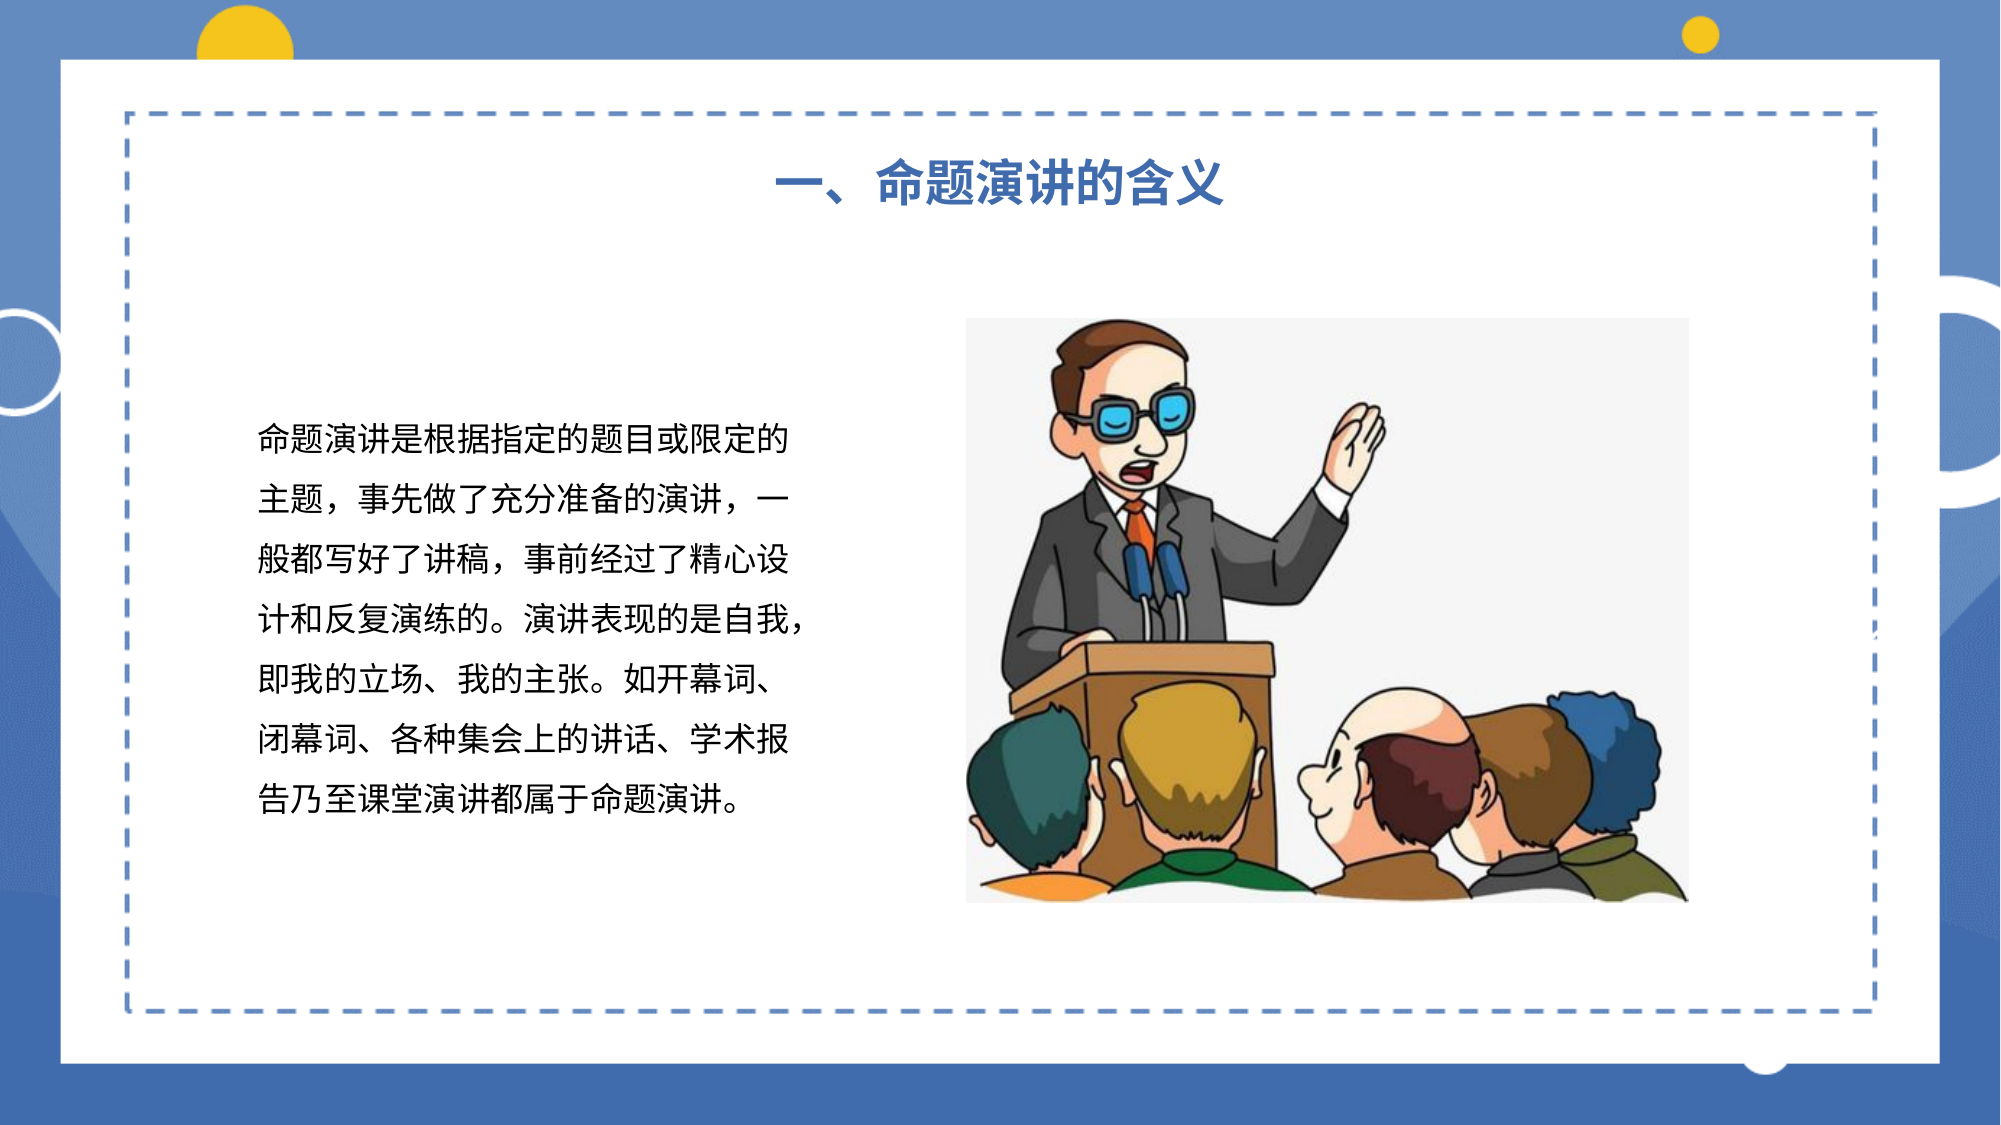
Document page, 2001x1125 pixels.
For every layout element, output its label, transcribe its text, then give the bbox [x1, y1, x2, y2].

picture [0, 0, 2001, 1125]
text_box 一、命题演讲的含义 [760, 144, 1240, 220]
text_box 命题演讲是根据指定的题目或限定的主题，事先做了充分准备的演讲，一般都写好了讲稿，事前经过了精心设计和反复演练的。演讲表现的是自我，即我的立场、我的主张。如开幕词、闭幕词、各种集会上的讲话、学术报告乃至课堂演讲都属于命题演讲。 [242, 391, 811, 826]
